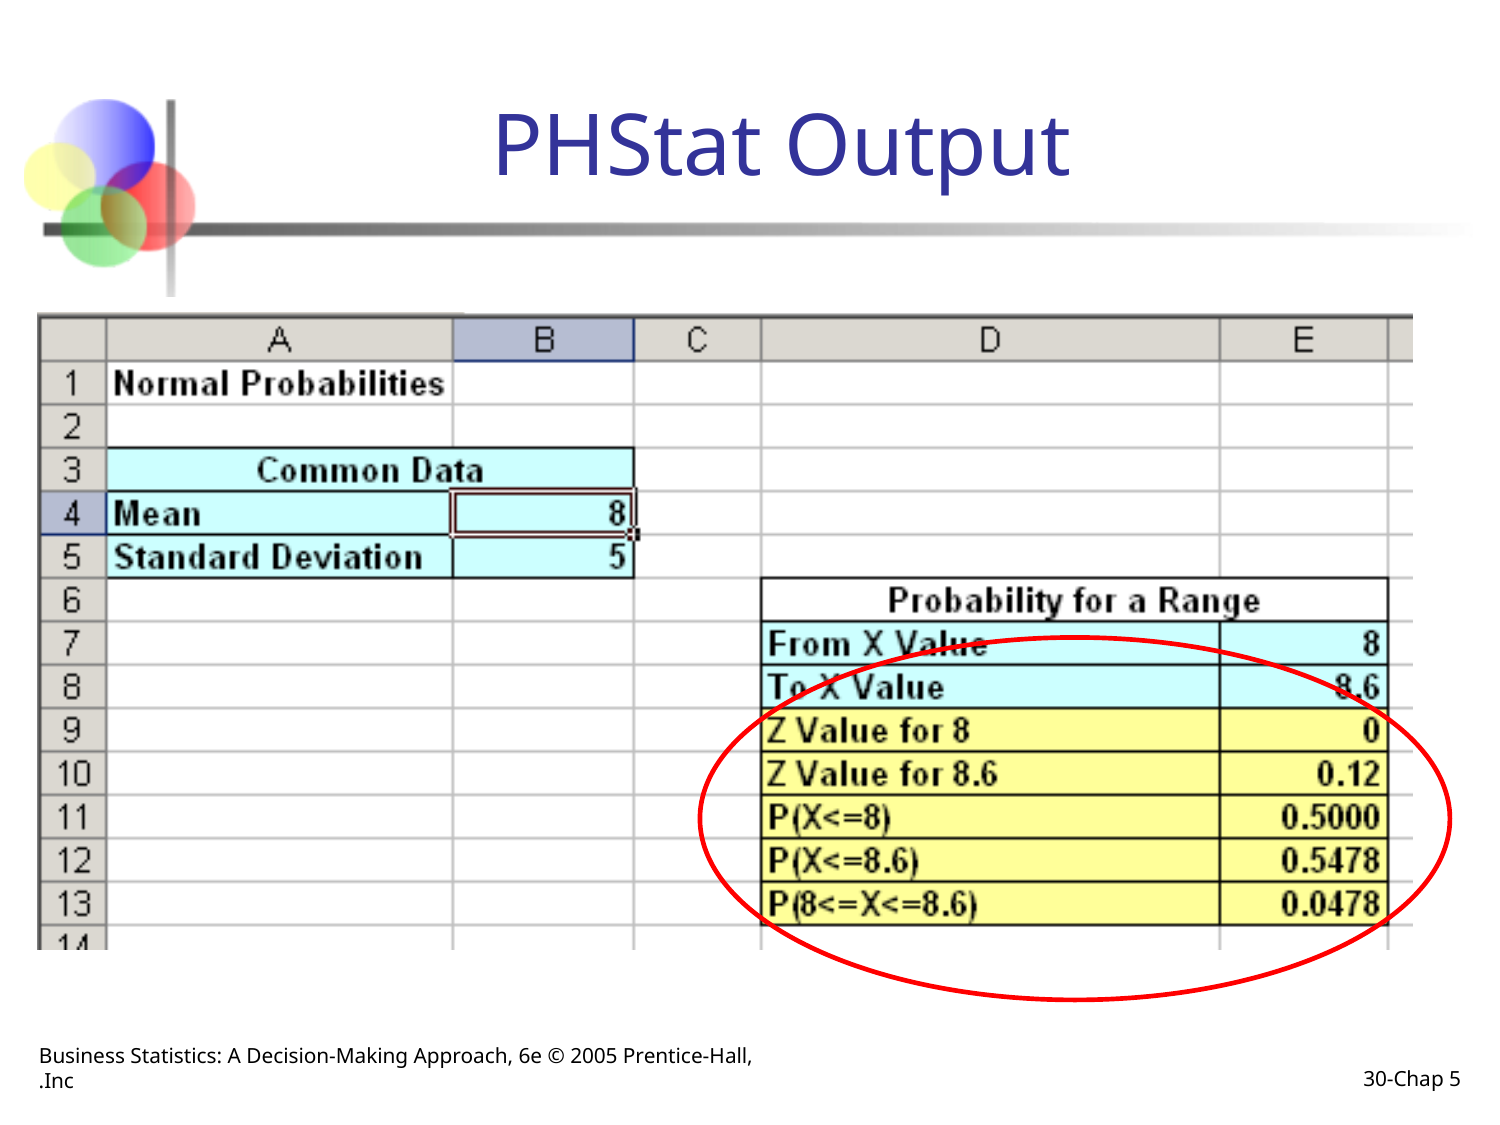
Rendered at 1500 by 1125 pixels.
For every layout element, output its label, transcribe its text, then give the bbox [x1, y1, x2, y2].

picture [37, 312, 1413, 950]
slide_number Chap 5-30 [1162, 1050, 1475, 1101]
title PHStat Output [225, 62, 1338, 200]
picture [24, 99, 1475, 297]
footer Business Statistics: A Decision-Making Approach, 6e © 2005 Prentice-Hall, Inc. [24, 1050, 788, 1100]
text_box [835, 958, 1315, 1000]
text_box [1416, 743, 1450, 895]
